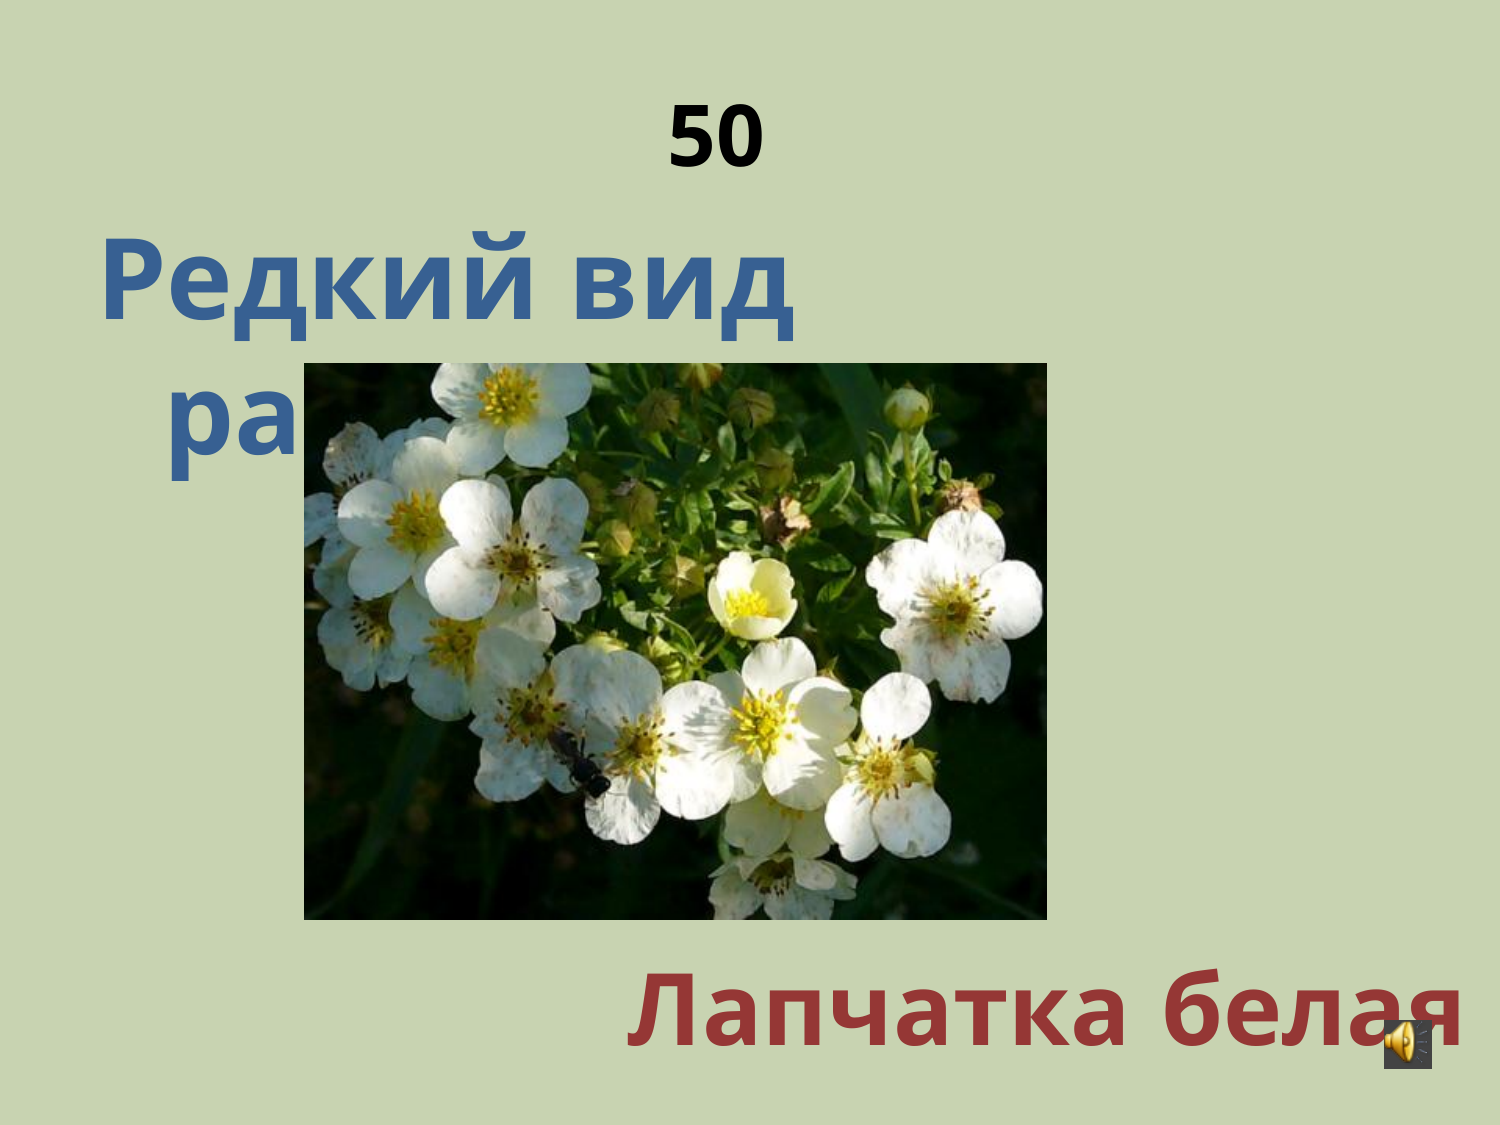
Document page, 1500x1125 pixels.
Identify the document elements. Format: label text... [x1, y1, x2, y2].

picture [1382, 1019, 1433, 1070]
text_box Лапчатка белая [612, 925, 1482, 1076]
picture [304, 363, 1047, 920]
title 50 [75, 45, 1425, 233]
list Редкий вид растения. [58, 199, 1409, 640]
